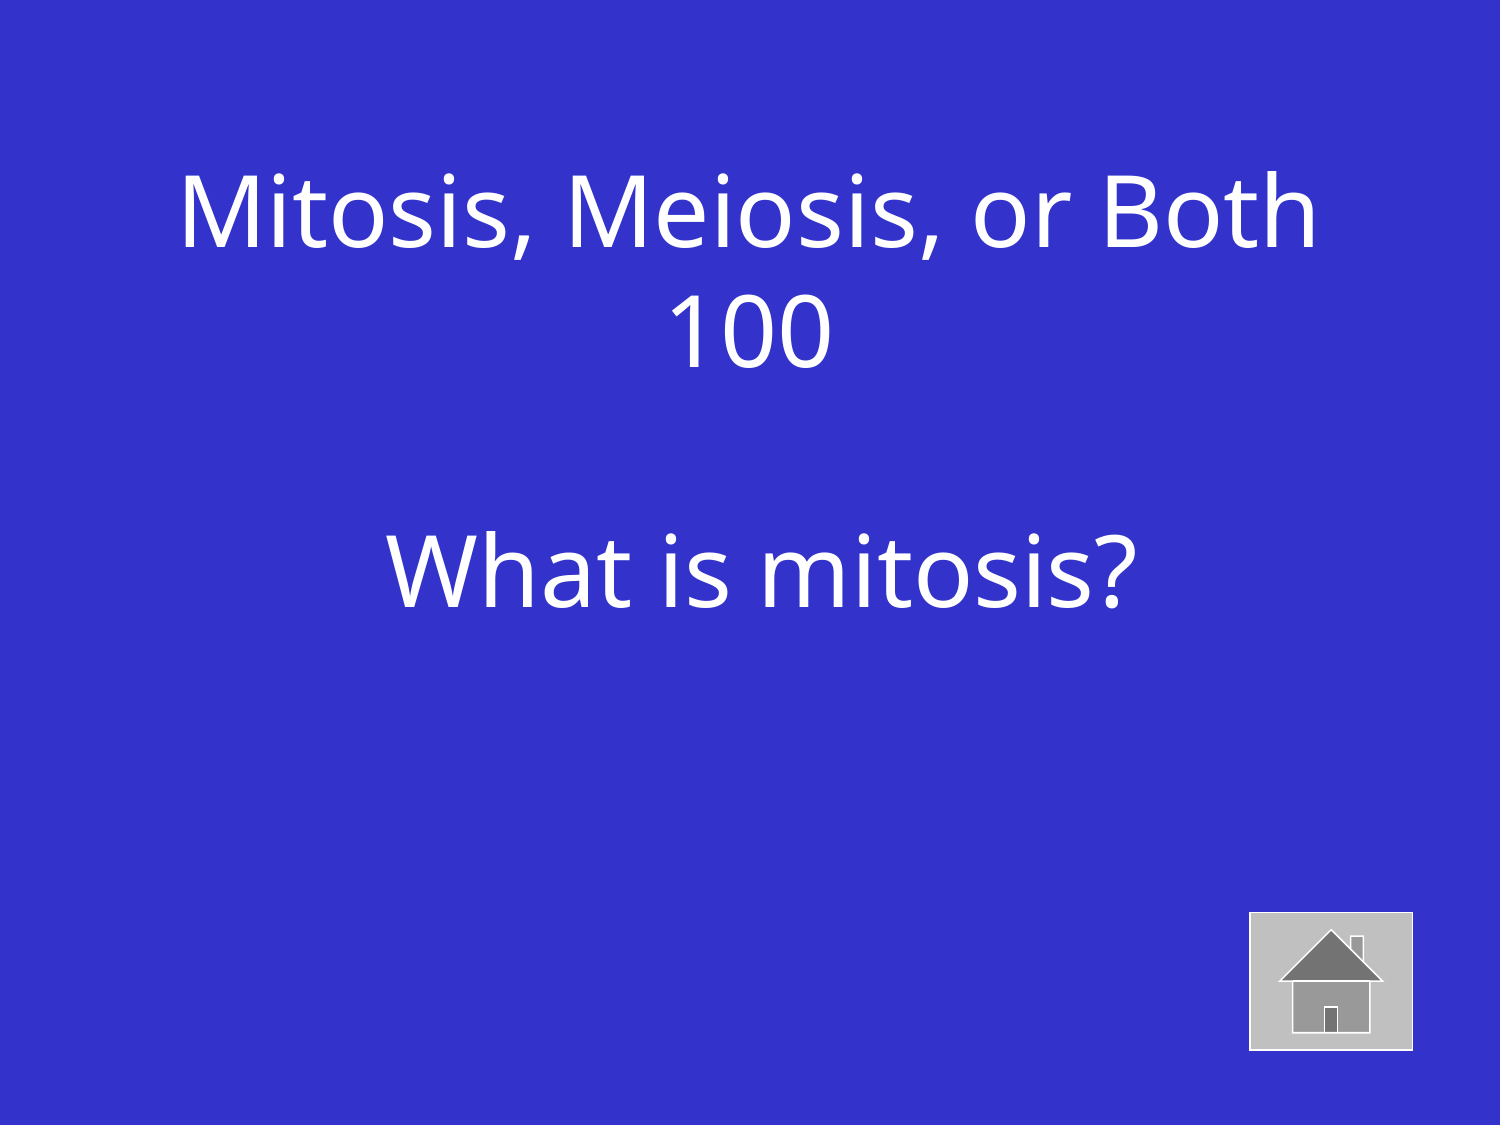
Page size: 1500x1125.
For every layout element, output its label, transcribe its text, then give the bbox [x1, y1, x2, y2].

text_box [1249, 912, 1413, 1050]
title Mitosis, Meiosis, or Both 100 What is mitosis? [124, 199, 1401, 576]
